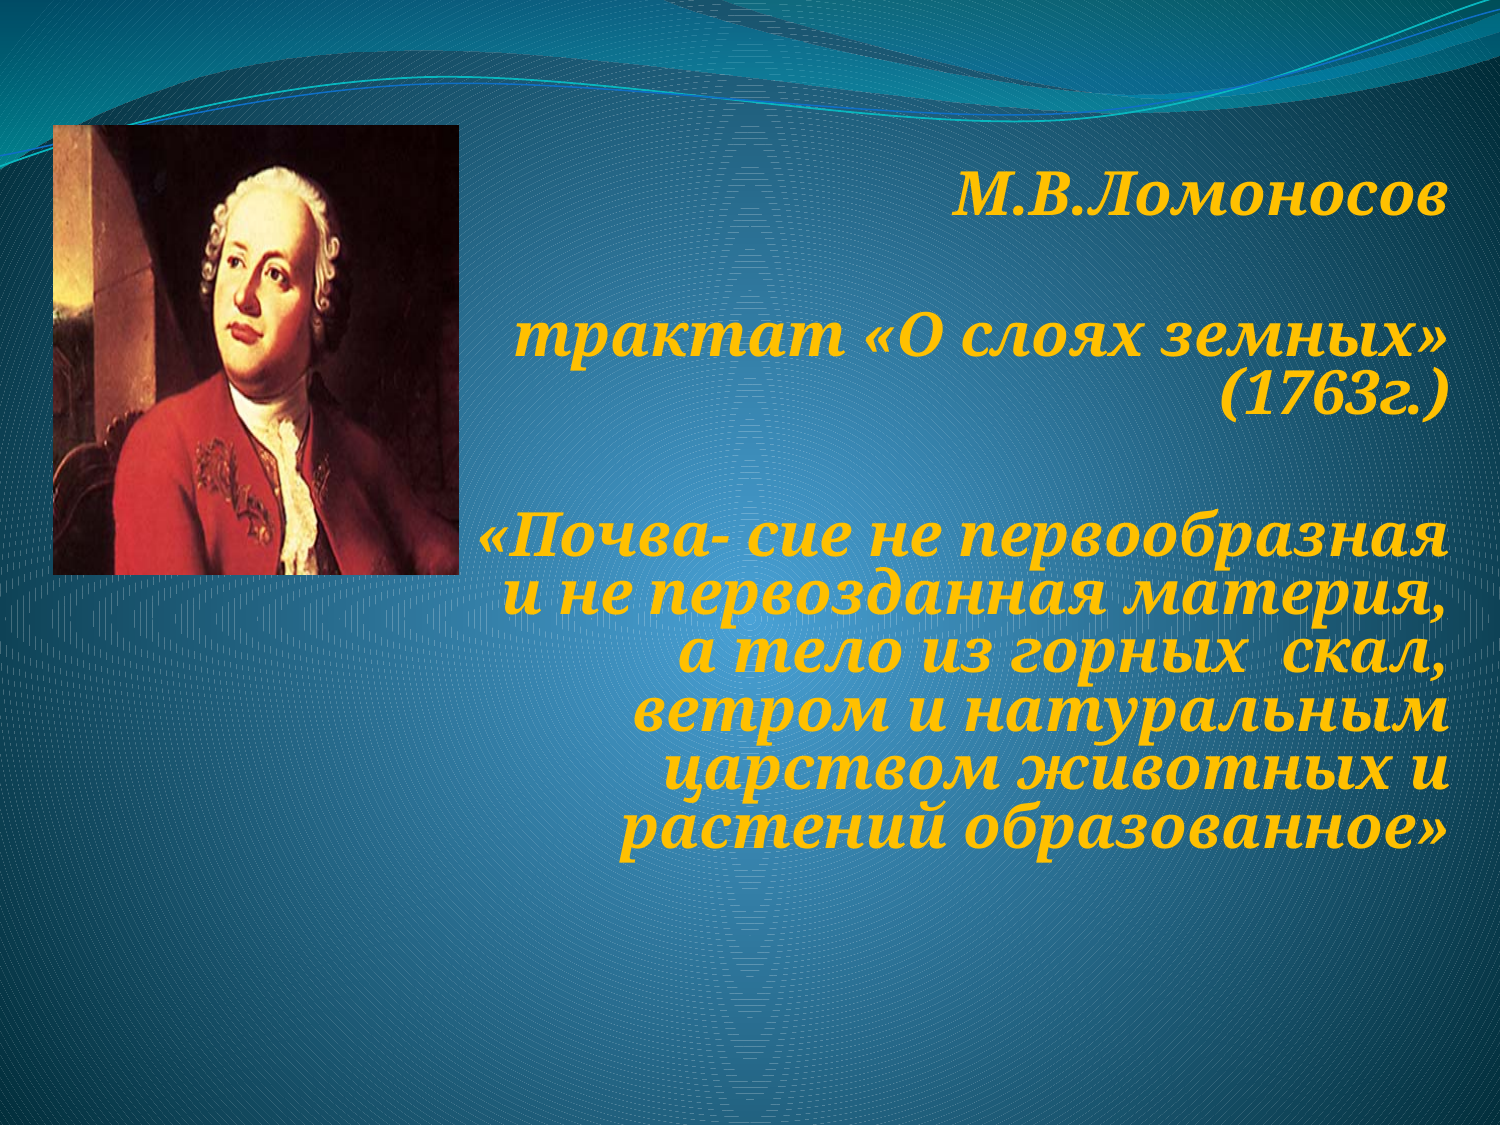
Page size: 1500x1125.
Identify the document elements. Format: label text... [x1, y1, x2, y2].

subtitle М.В.Ломоносов трактат «О слоях земных» (1763г.) «Почва- сие не первообразная и не первозданная материя, а тело из горных скал, ветром и натуральным царством животных и растений образованное» [466, 160, 1459, 906]
picture [52, 125, 459, 575]
